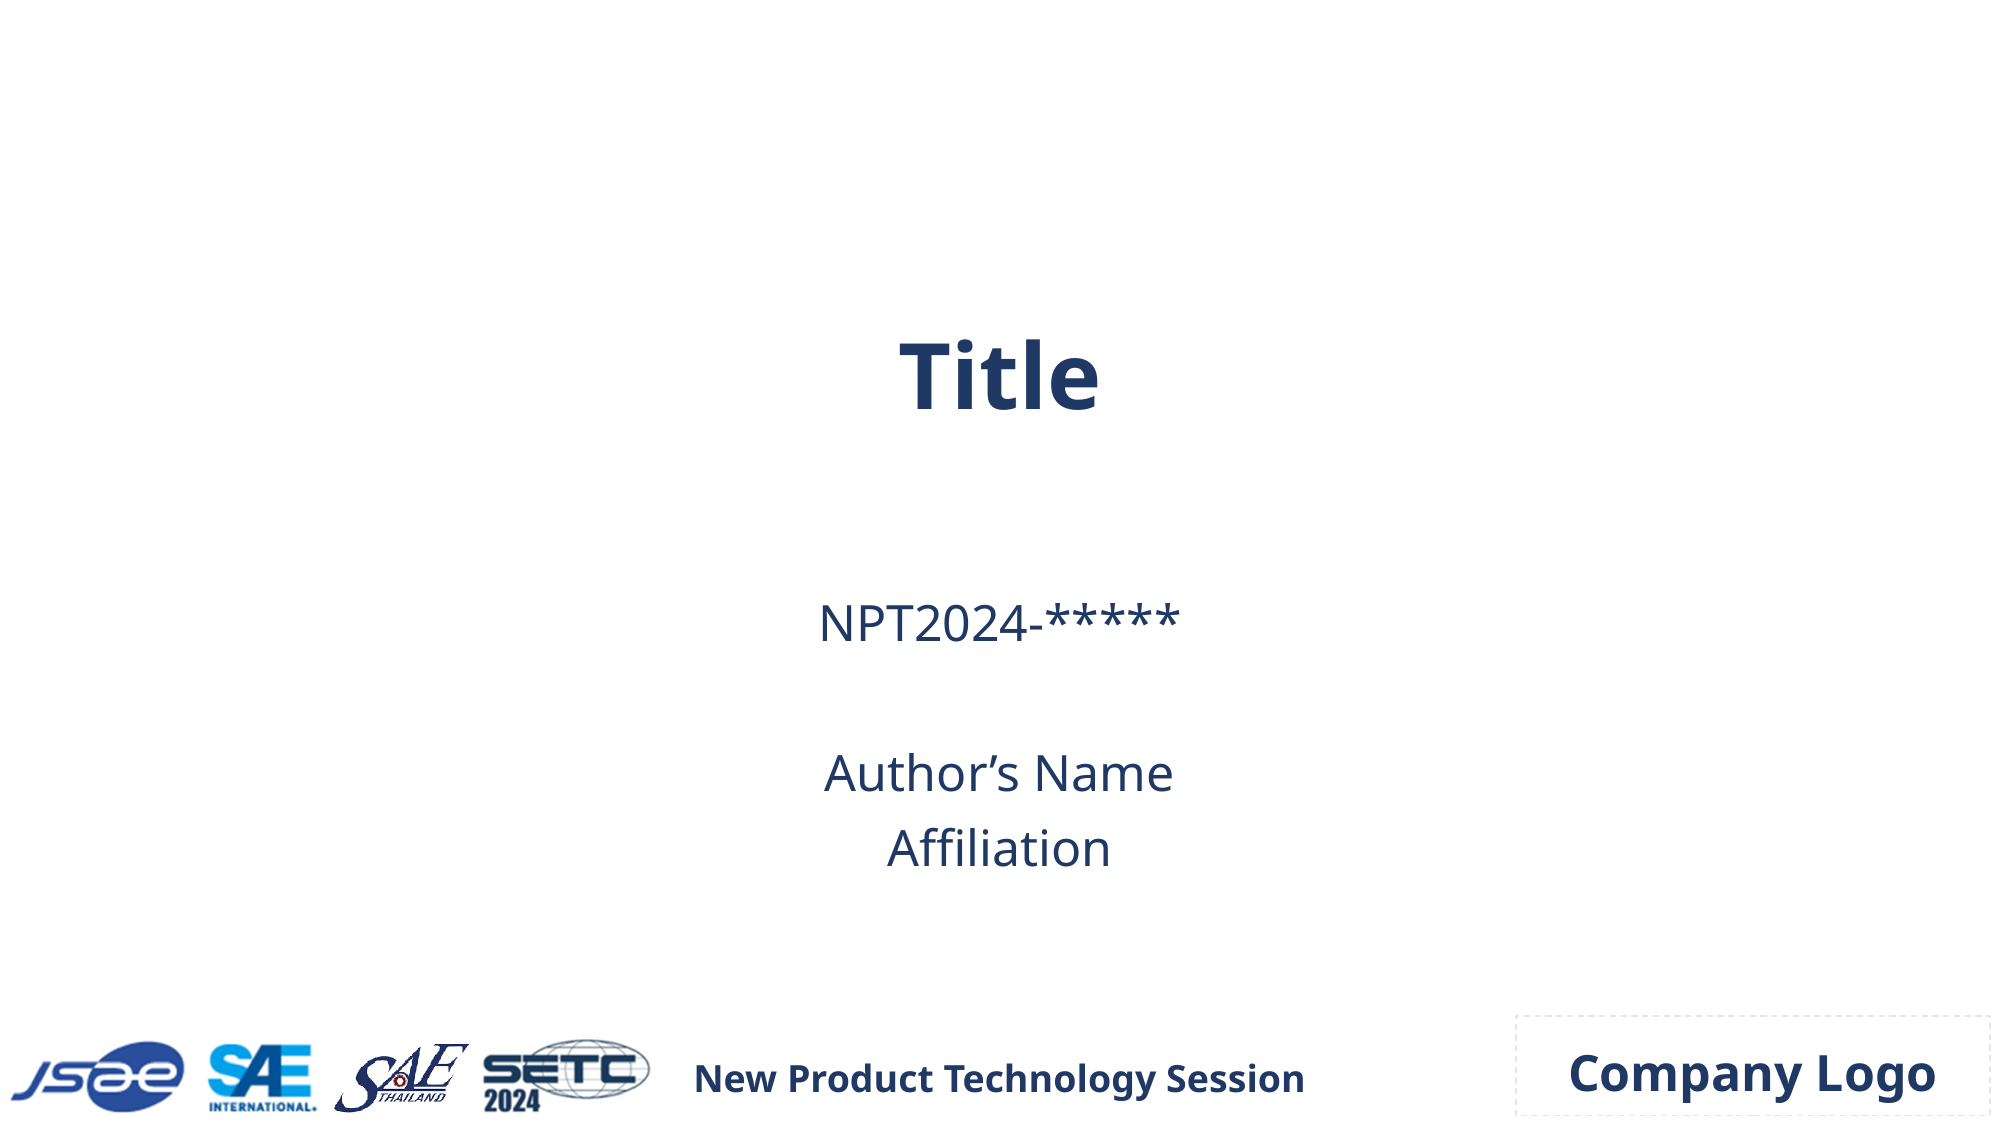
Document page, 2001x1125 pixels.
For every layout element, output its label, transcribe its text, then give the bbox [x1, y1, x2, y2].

picture [1, 1031, 673, 1125]
subtitle NPT2024-***** Author’s Name Affiliation [249, 590, 1750, 914]
text_box Company Logo [1516, 1016, 1991, 1116]
title Title [249, 184, 1750, 576]
